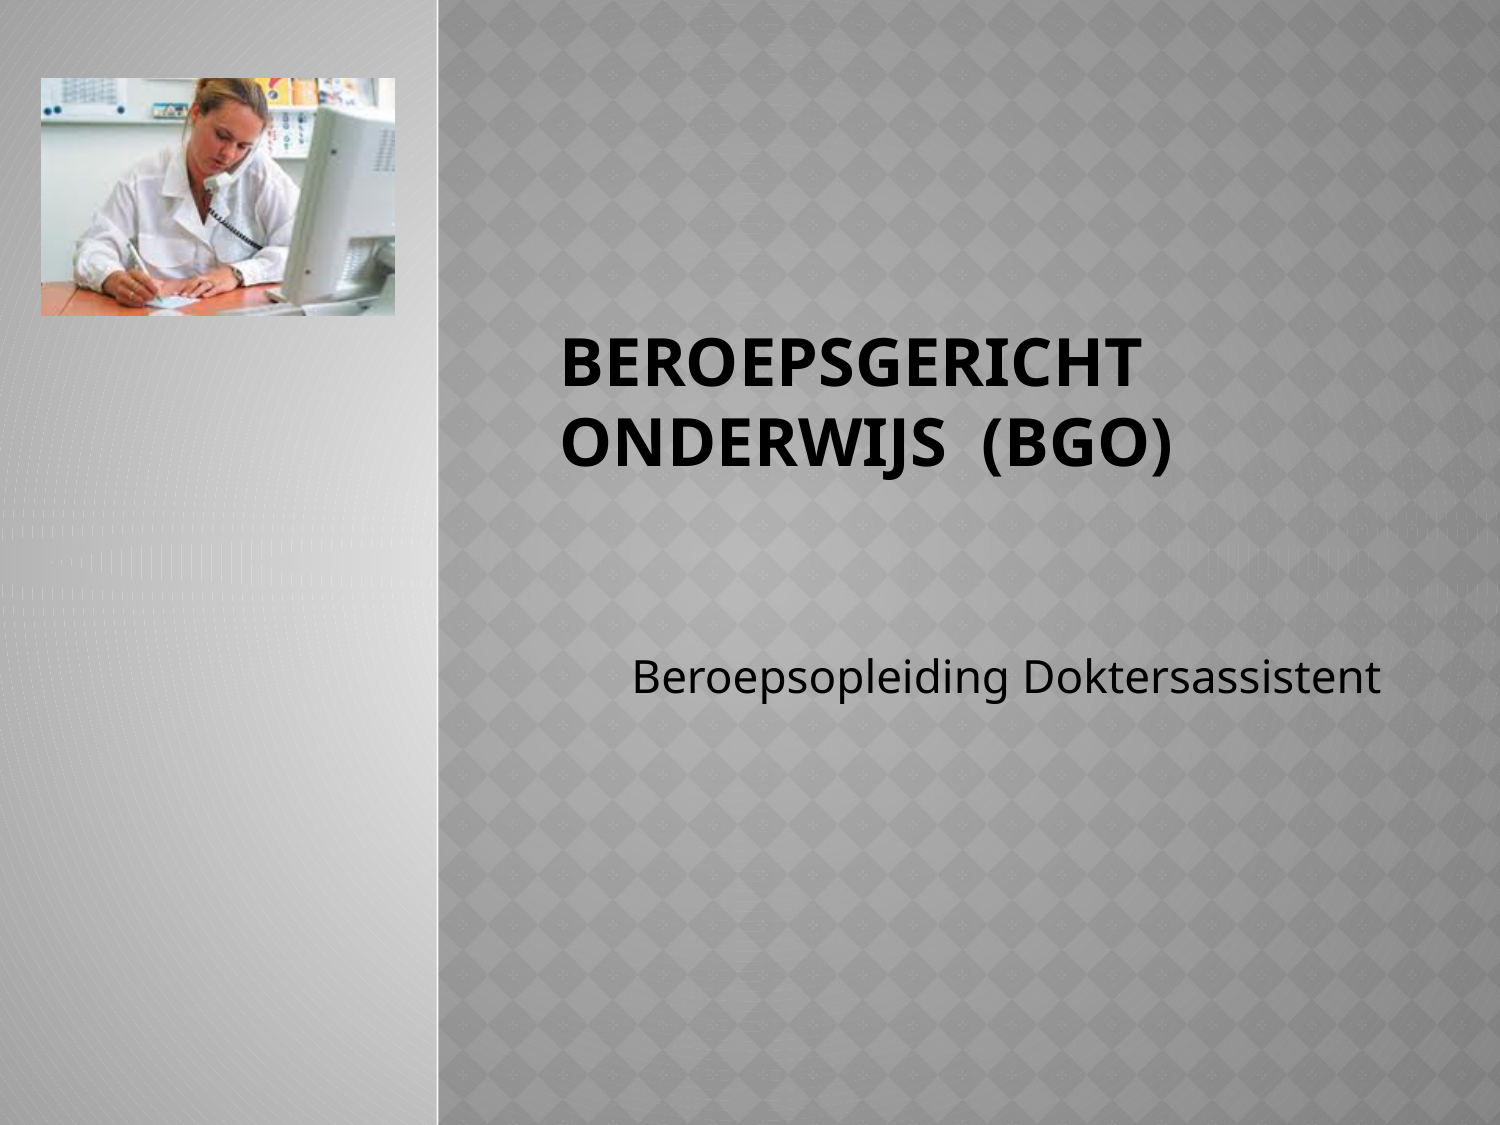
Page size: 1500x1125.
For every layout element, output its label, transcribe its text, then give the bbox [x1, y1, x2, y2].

title Beroepsgericht onderwijs (BGO) [552, 87, 1400, 480]
picture [40, 77, 395, 317]
subtitle Beroepsopleiding Doktersassistent [550, 580, 1390, 762]
